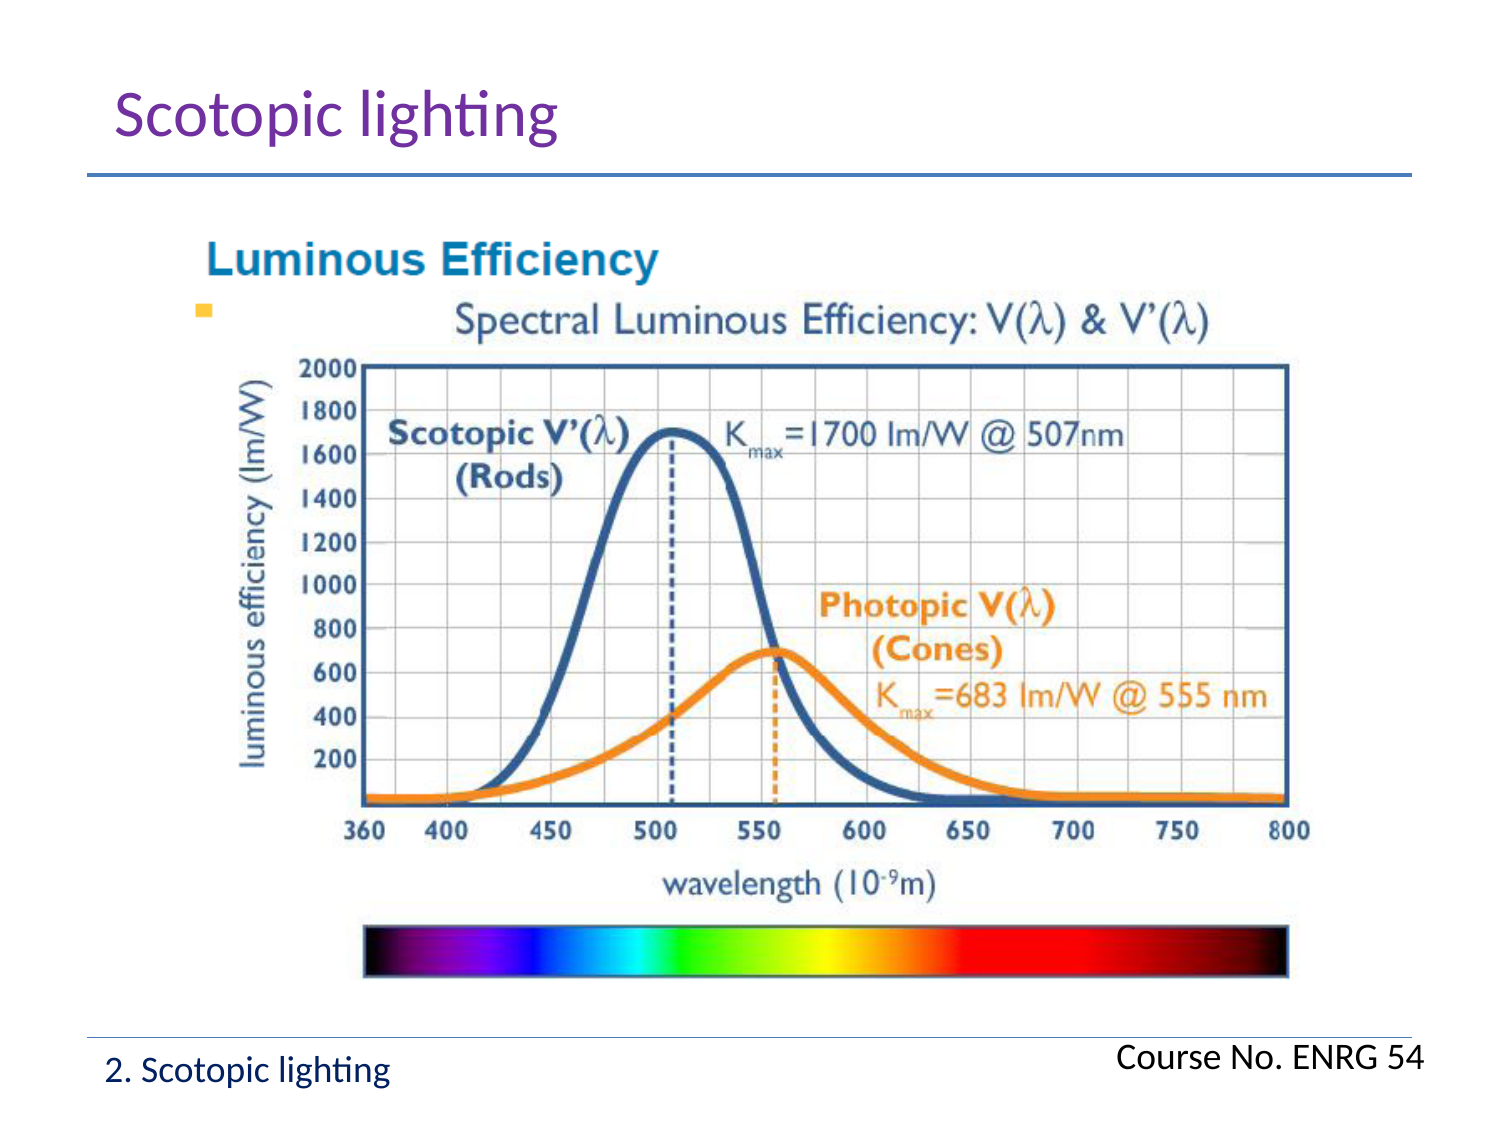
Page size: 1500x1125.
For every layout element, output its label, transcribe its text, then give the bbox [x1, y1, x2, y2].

picture [187, 196, 1326, 1001]
text_box Scotopic lighting [99, 62, 838, 158]
text_box Course No. ENRG 54 [1101, 1024, 1441, 1085]
text_box 2. Scotopic lighting [89, 1045, 406, 1098]
